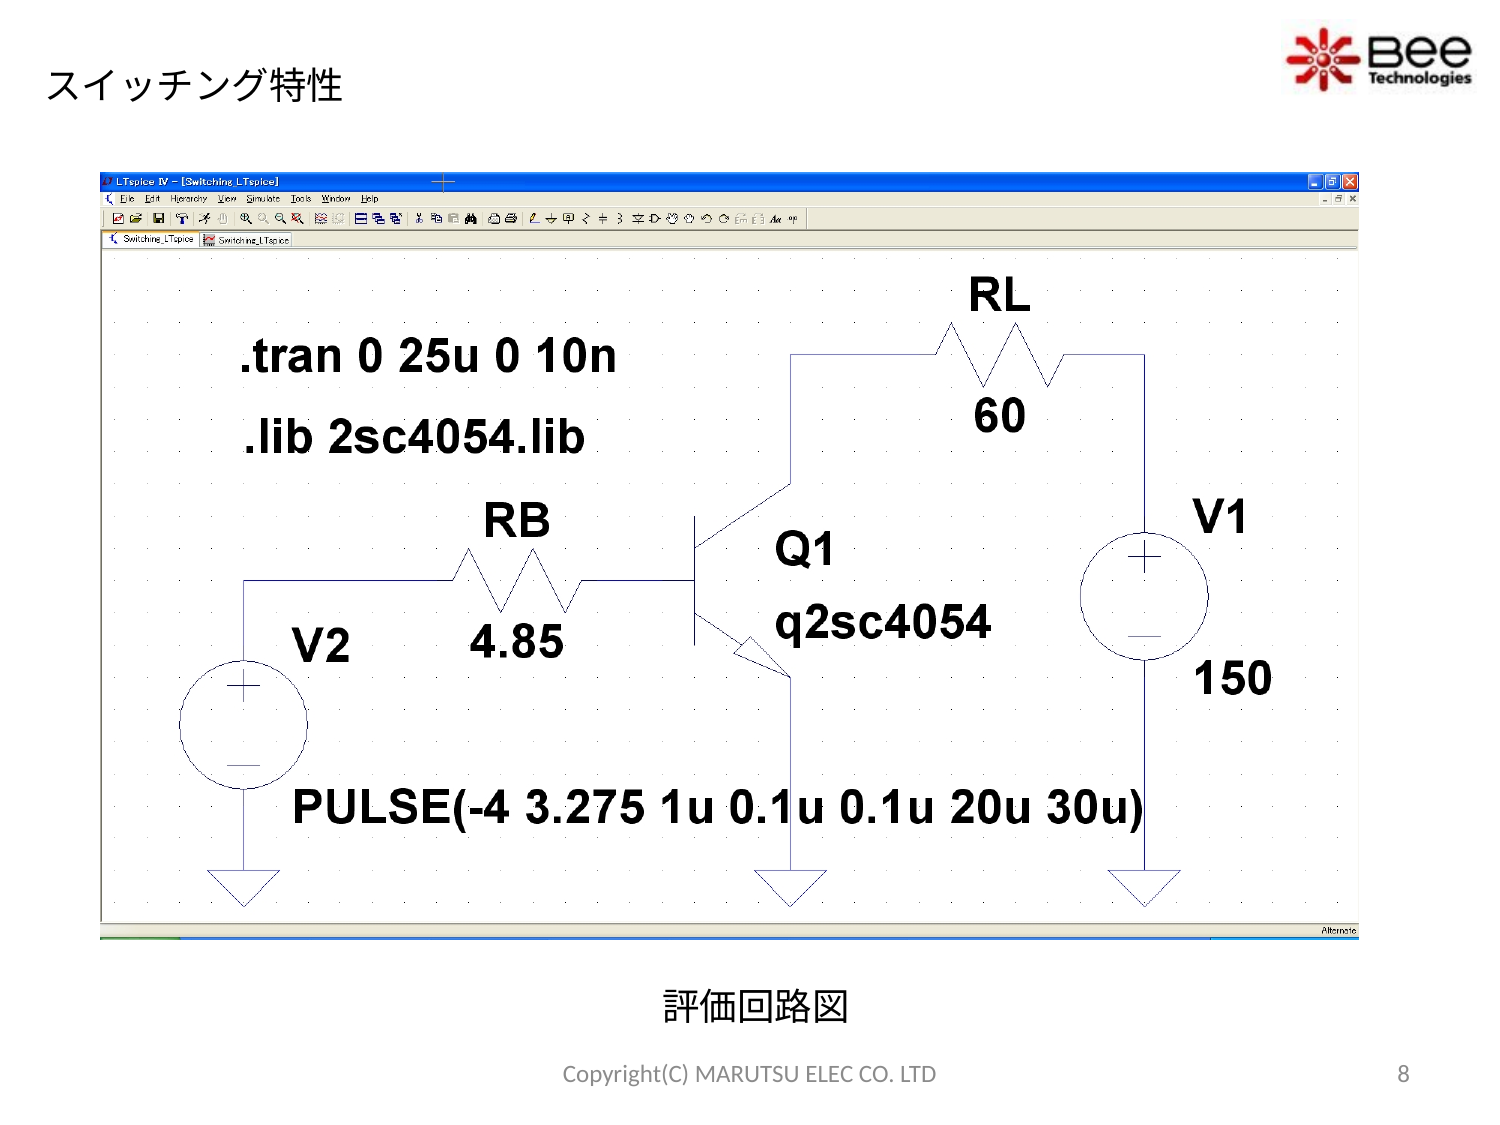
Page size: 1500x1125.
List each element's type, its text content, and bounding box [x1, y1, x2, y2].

text_box スイッチング特性 [29, 54, 621, 115]
picture [1281, 18, 1478, 101]
text_box 評価回路図 [537, 975, 975, 1036]
footer Copyright(C) MARUTSU ELEC CO. LTD [512, 1042, 988, 1103]
slide_number 8 [1074, 1042, 1425, 1103]
picture [100, 172, 1359, 940]
